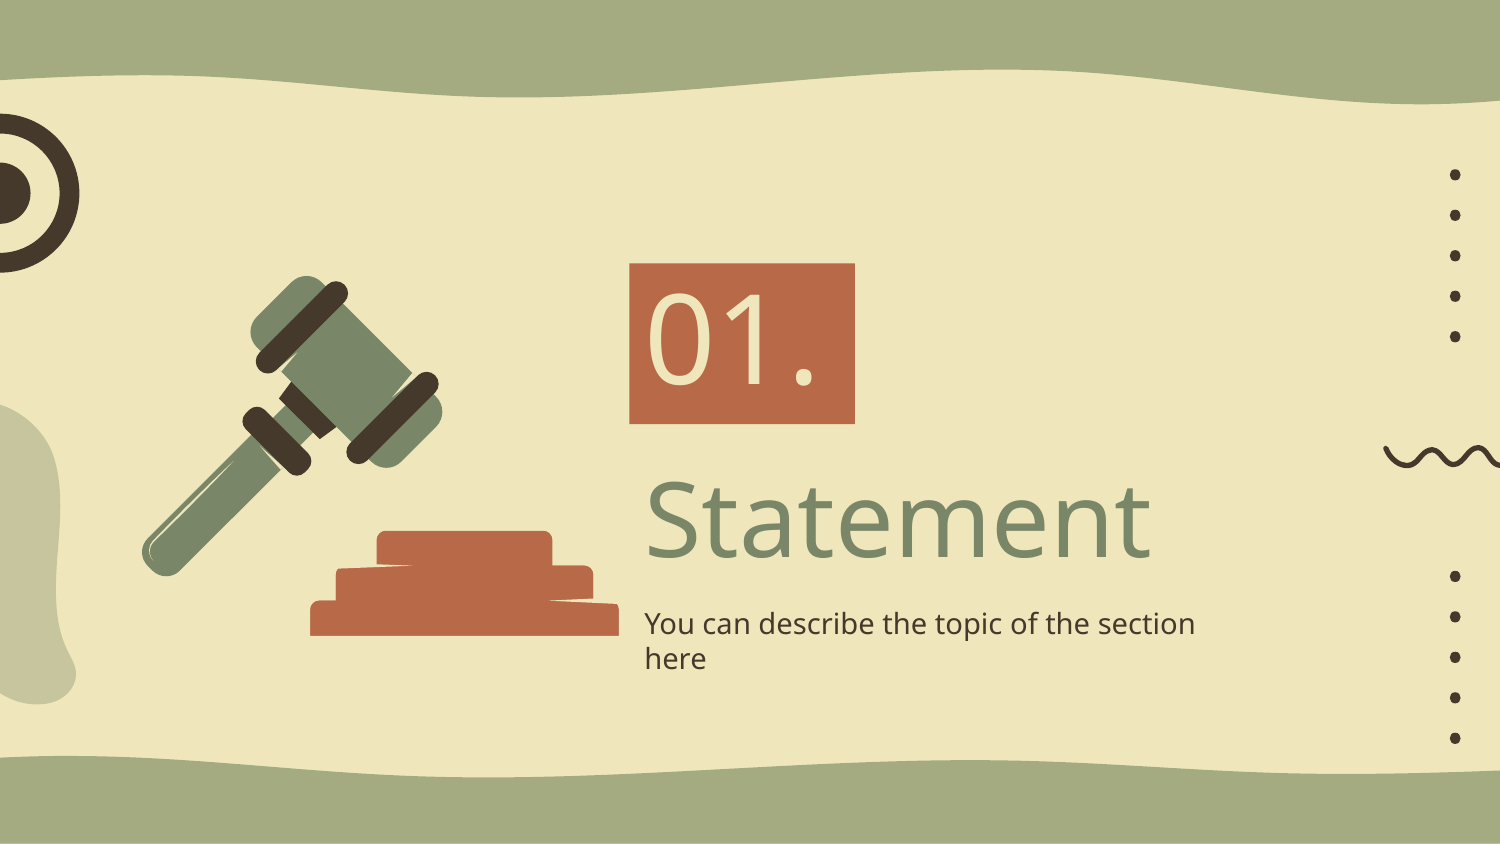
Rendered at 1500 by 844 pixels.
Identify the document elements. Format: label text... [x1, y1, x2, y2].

title Statement [629, 438, 1277, 577]
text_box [139, 273, 619, 636]
subtitle You can describe the topic of the section here [629, 590, 1277, 658]
title 01. [629, 263, 855, 425]
